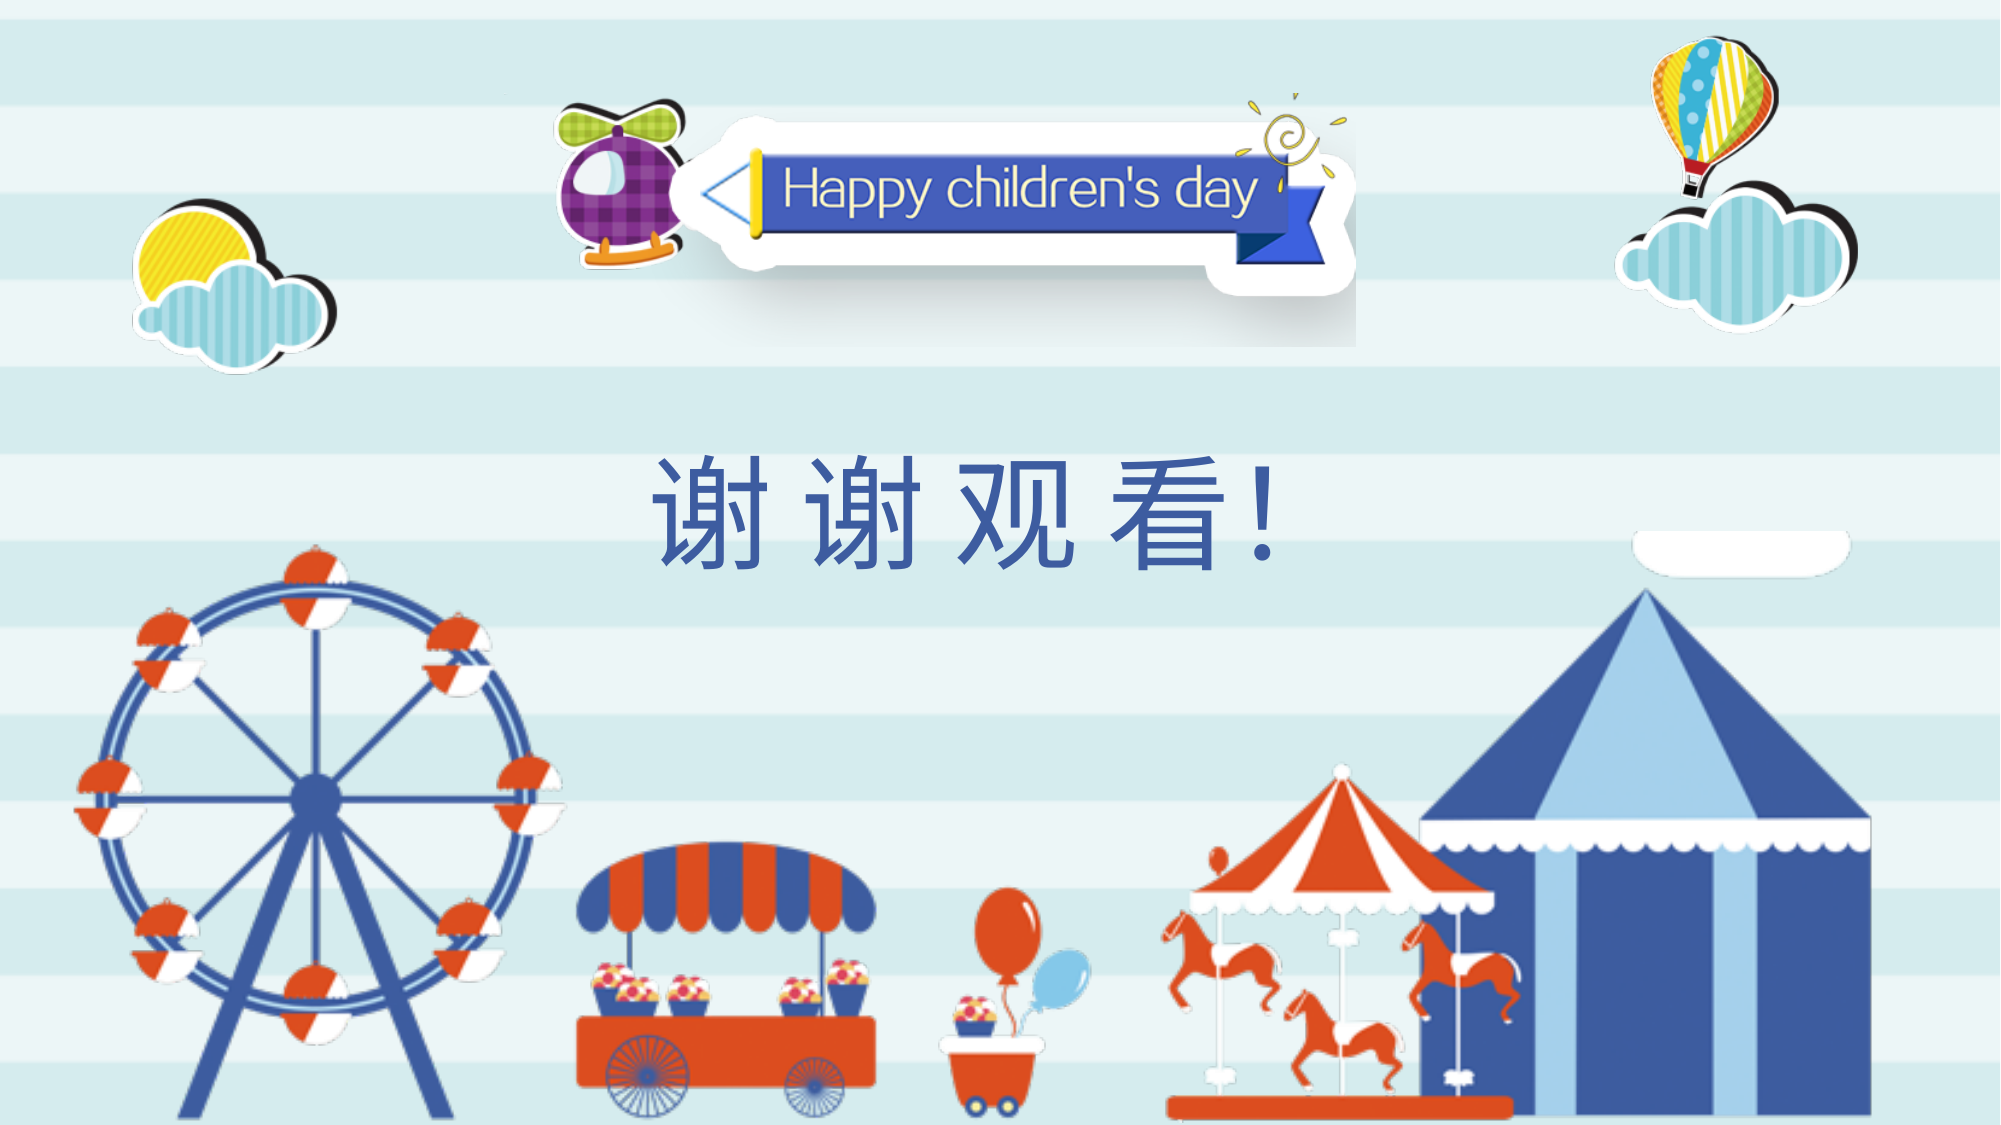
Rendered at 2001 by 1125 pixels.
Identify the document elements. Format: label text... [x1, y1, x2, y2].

picture [0, 0, 2001, 1125]
text_box 谢 谢 观 看！ [221, 427, 1783, 478]
